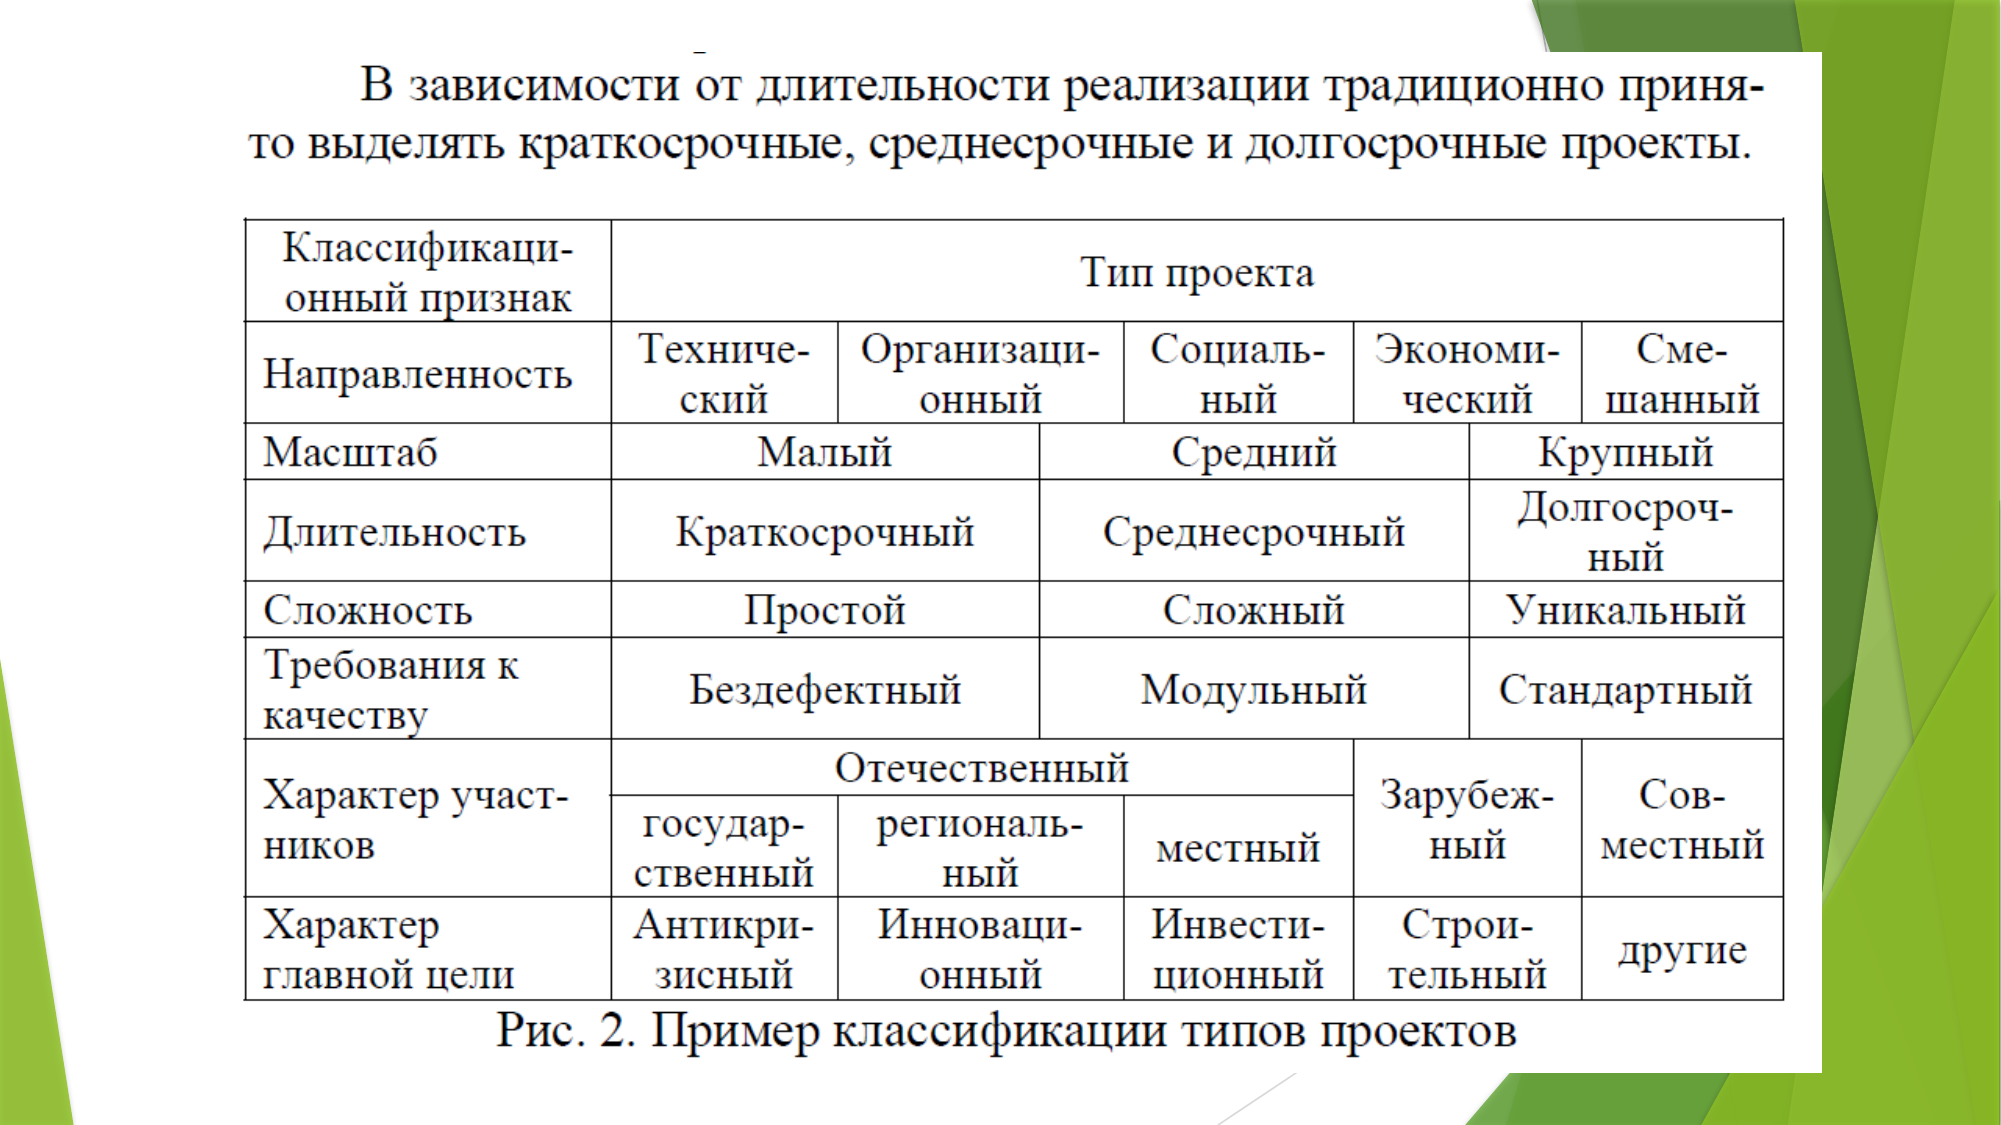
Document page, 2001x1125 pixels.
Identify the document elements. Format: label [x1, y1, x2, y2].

picture [177, 51, 1823, 1074]
